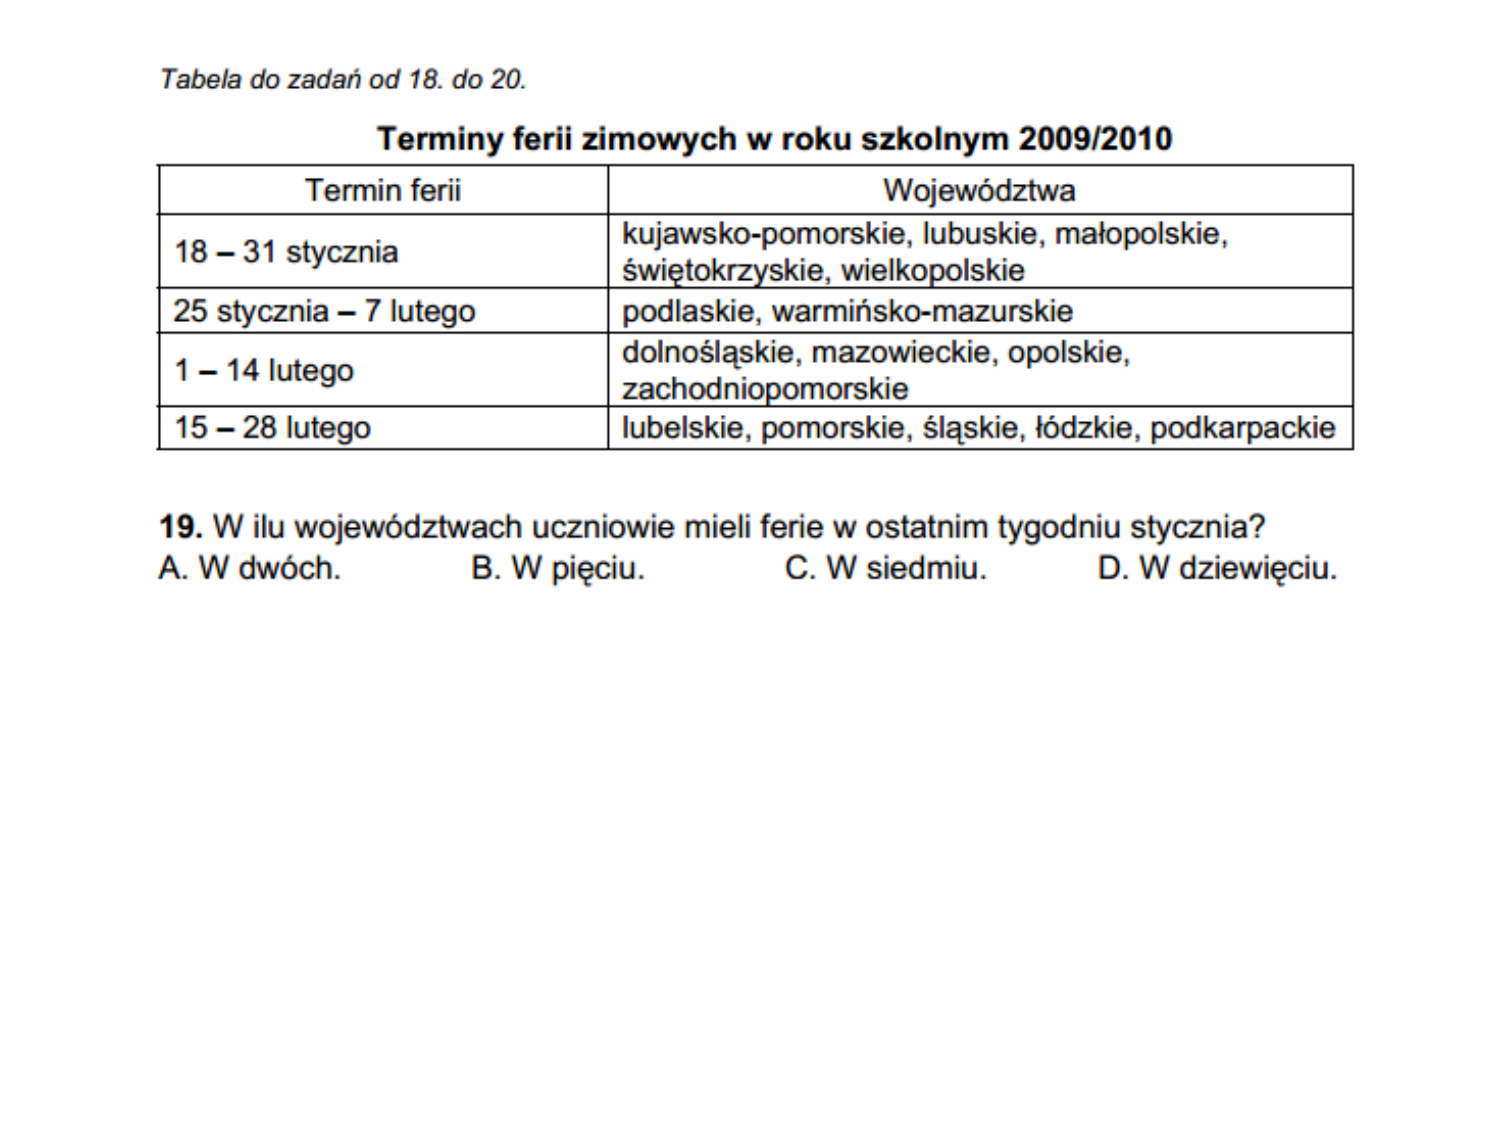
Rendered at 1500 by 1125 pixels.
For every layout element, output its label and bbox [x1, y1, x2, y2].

picture [111, 42, 1424, 463]
picture [111, 491, 1424, 602]
